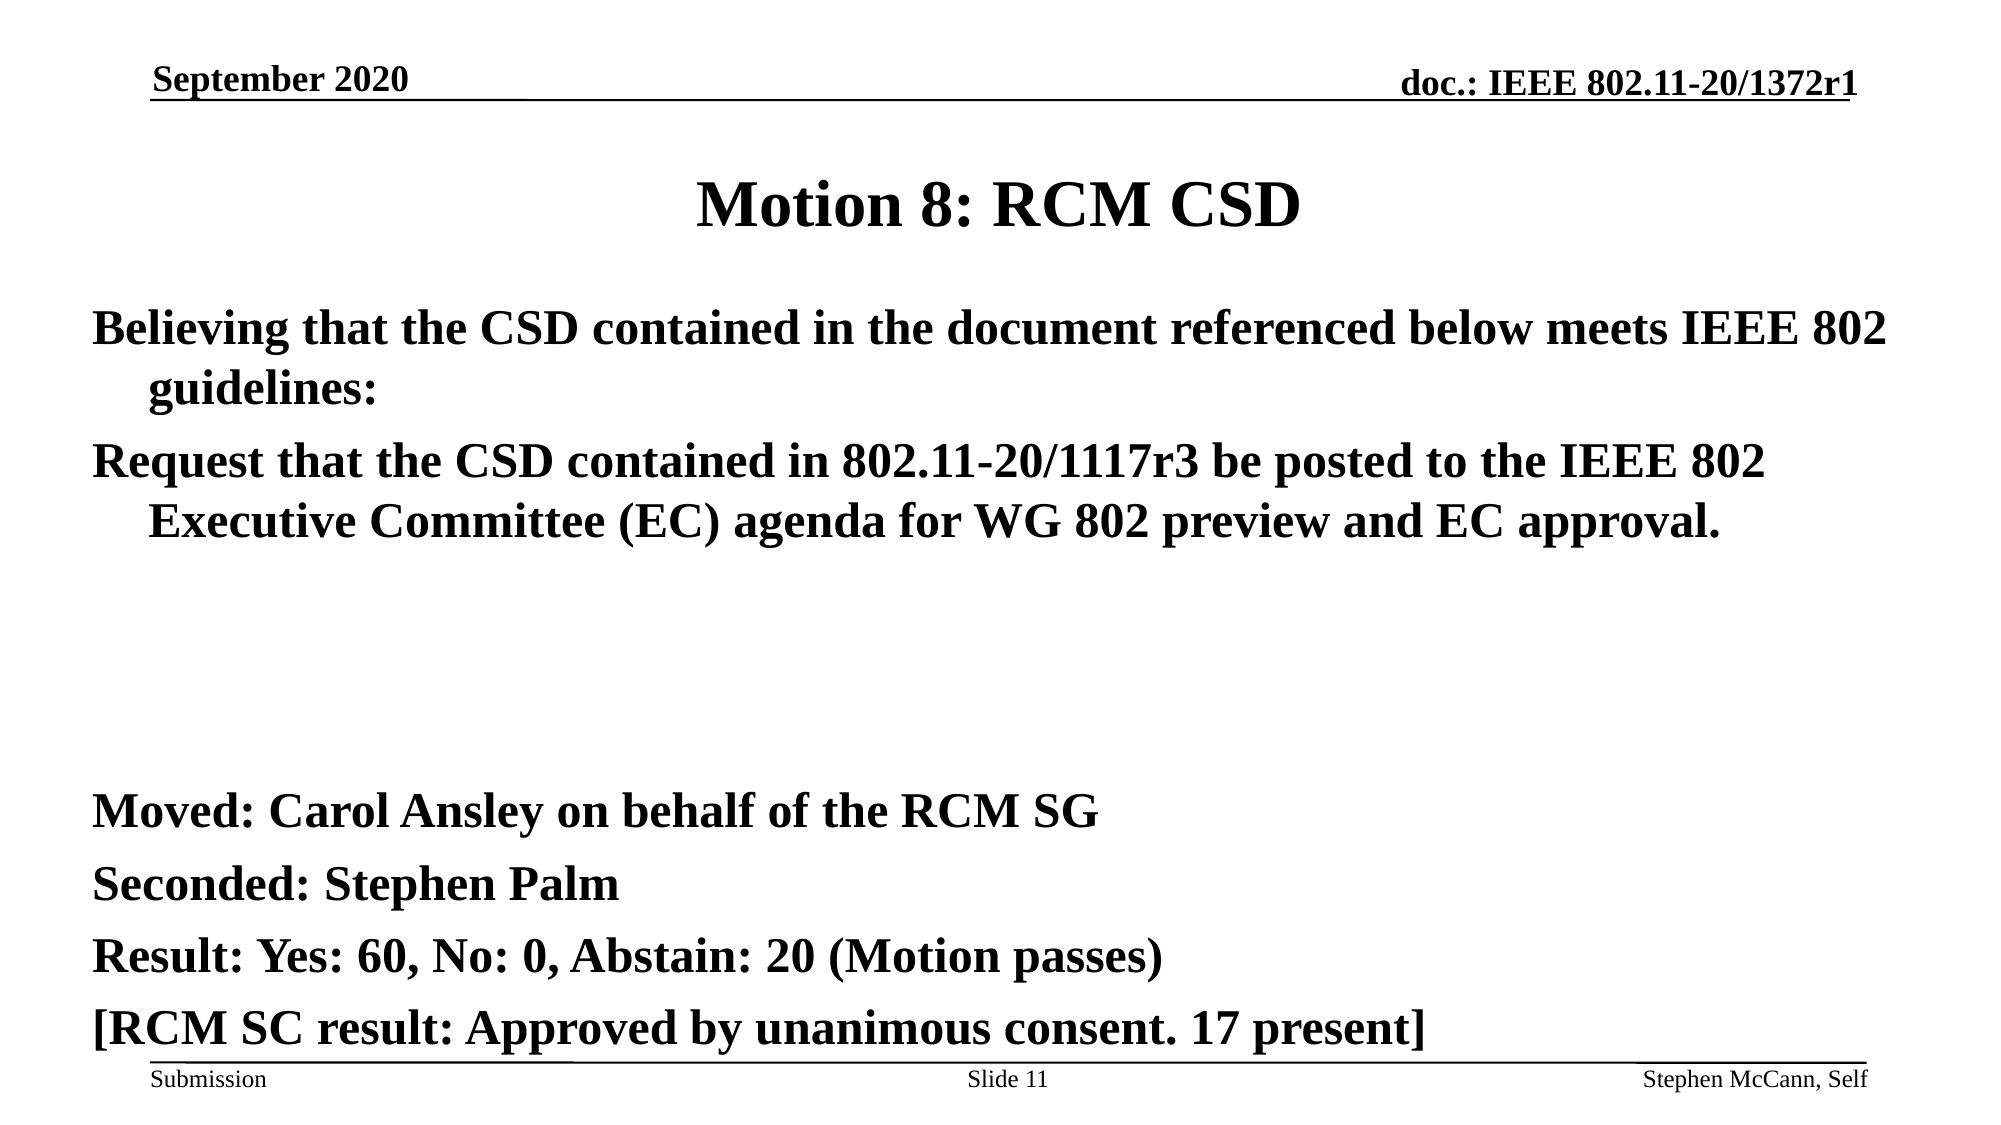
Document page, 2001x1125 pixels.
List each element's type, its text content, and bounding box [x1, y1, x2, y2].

footer Stephen McCann, Self [1171, 1061, 1869, 1093]
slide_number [152, 54, 563, 100]
slide_number Slide 11 [950, 1061, 1067, 1123]
list Believing that the CSD contained in the document referenced below meets IEEE 802 guidelines: Request that the CSD contained in 802.11-20/1117r3 be posted to the IEEE 802 Executive Committee (EC) agenda for WG 802 preview and EC approval. Moved: Carol Ansley on behalf of the RCM SG Seconded: Stephen Palm Result: Yes: 60, No: 0, Abstain: 20 (Motion passes) [RCM SC result: Approved by unanimous consent. 17 present] [76, 286, 1940, 1025]
title Motion 8: RCM CSD [149, 112, 1850, 286]
